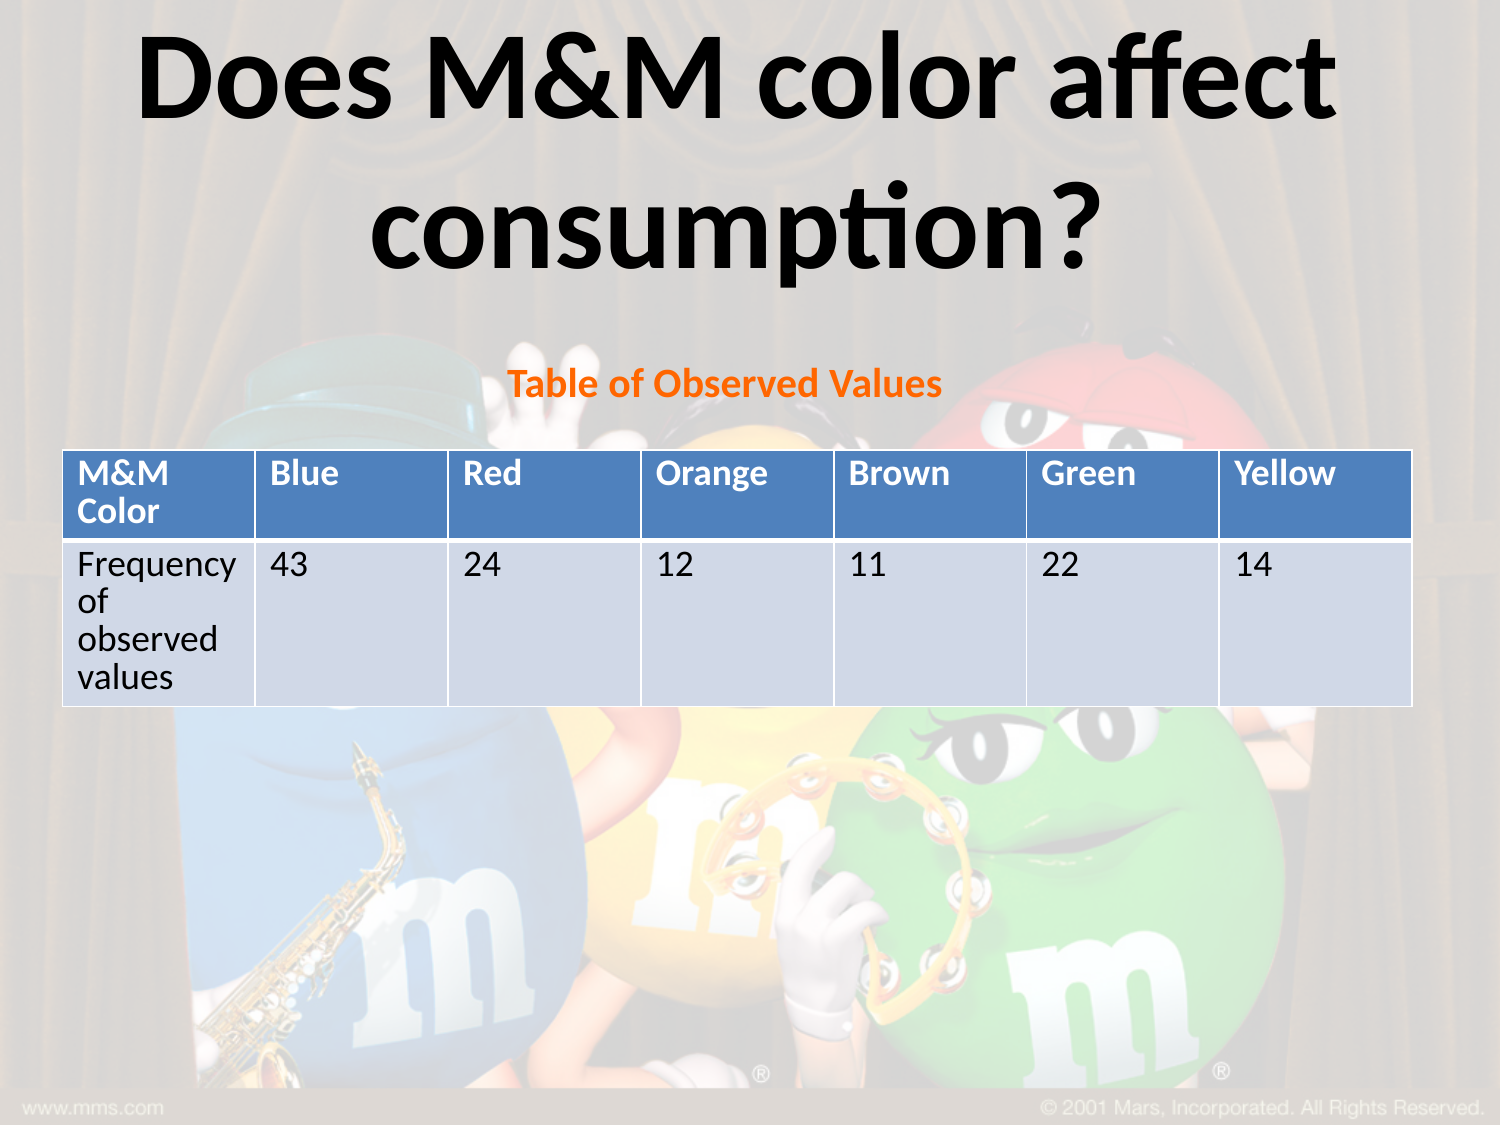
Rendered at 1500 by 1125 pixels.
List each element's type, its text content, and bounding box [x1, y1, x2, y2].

table_header Blue [256, 475, 447, 538]
table_cell Frequency of observed values [63, 543, 254, 706]
table_header M&M Color [63, 475, 254, 538]
table_header Yellow [1220, 451, 1411, 538]
table_cell 43 [256, 543, 447, 706]
table_cell 22 [1027, 543, 1218, 706]
table_cell 24 [449, 543, 640, 706]
text_box Table of Observed Values [49, 287, 1400, 475]
table_cell 12 [642, 543, 833, 706]
table_header Orange [642, 475, 833, 538]
title Does M&M color affect consumption? [62, 50, 1413, 238]
table_header Brown [835, 475, 1026, 538]
table_cell 11 [835, 543, 1026, 706]
table_header Red [449, 475, 640, 538]
table_header Green [1027, 475, 1218, 538]
table_cell 14 [1220, 543, 1411, 706]
